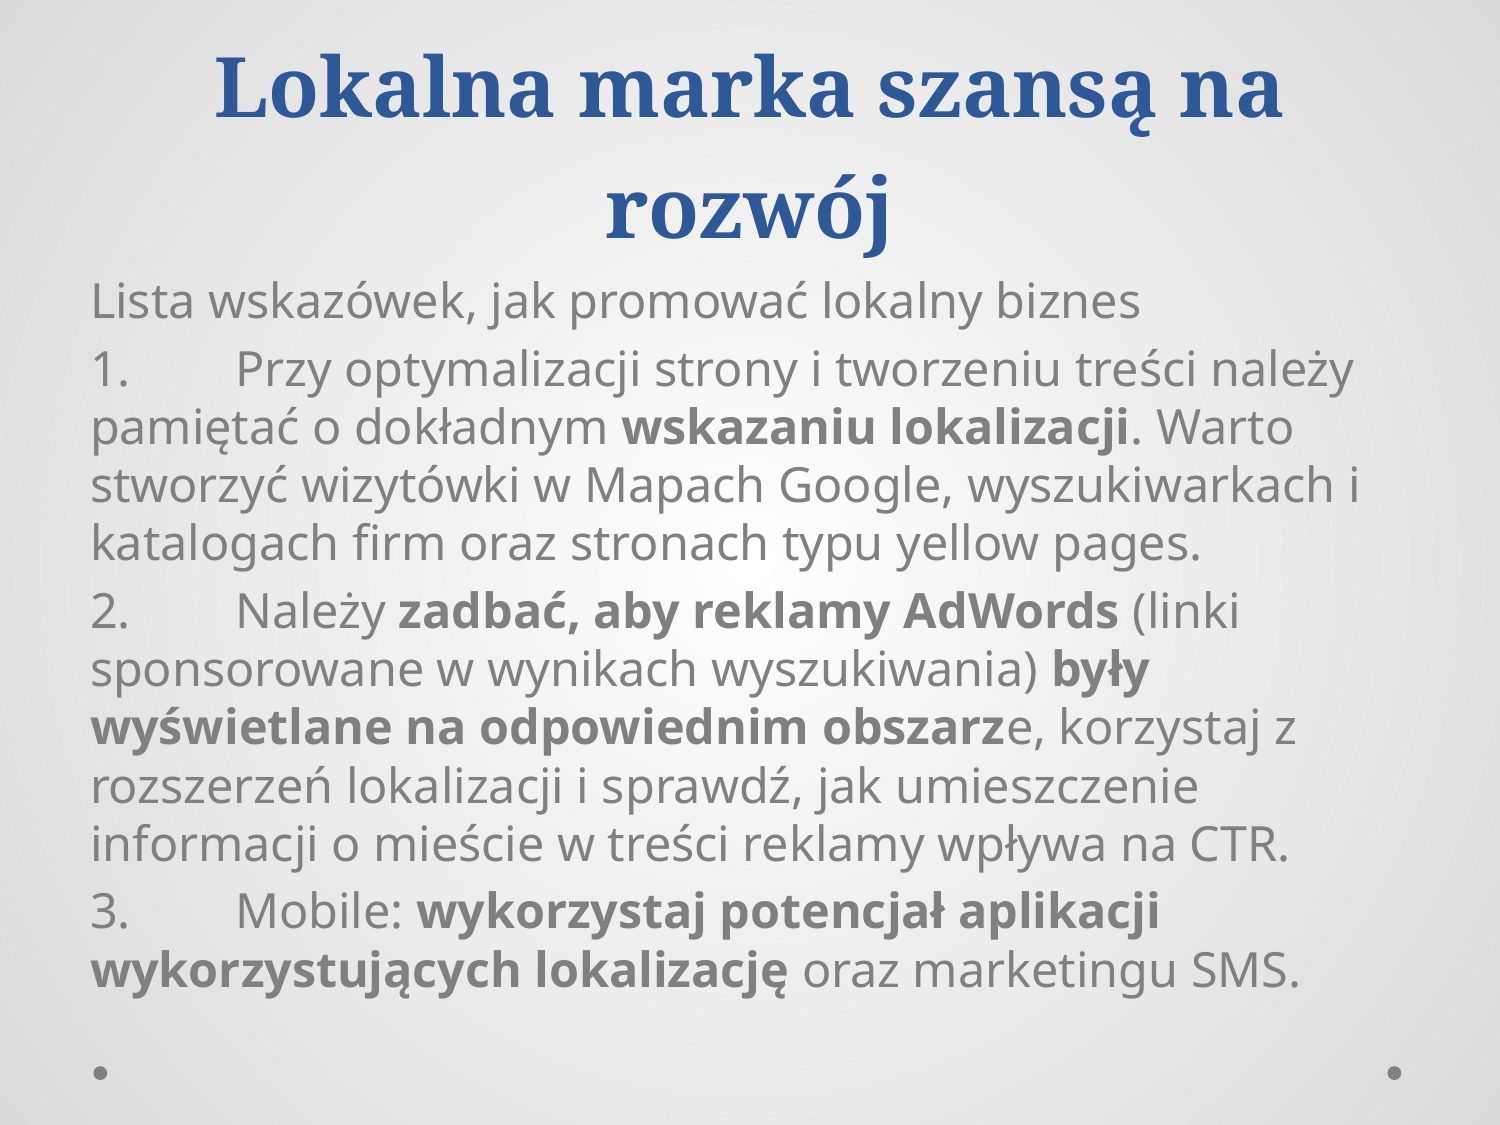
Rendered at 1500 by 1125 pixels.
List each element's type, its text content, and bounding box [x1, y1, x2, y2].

title Lokalna marka szansą na rozwój [75, 0, 1425, 262]
list Lista wskazówek, jak promować lokalny biznes 1. Przy optymalizacji strony i tworzeniu treści należy pamiętać o dokładnym wskazaniu lokalizacji. Warto stworzyć wizytówki w Mapach Google, wyszukiwarkach i katalogach firm oraz stronach typu yellow pages. 2. Należy zadbać, aby reklamy AdWords (linki sponsorowane w wynikach wyszukiwania) były wyświetlane na odpowiednim obszarze, korzystaj z rozszerzeń lokalizacji i sprawdź, jak umieszczenie informacji o mieście w treści reklamy wpływa na CTR. 3. Mobile: wykorzystaj potencjał aplikacji wykorzystujących lokalizację oraz marketingu SMS. [75, 262, 1425, 1005]
